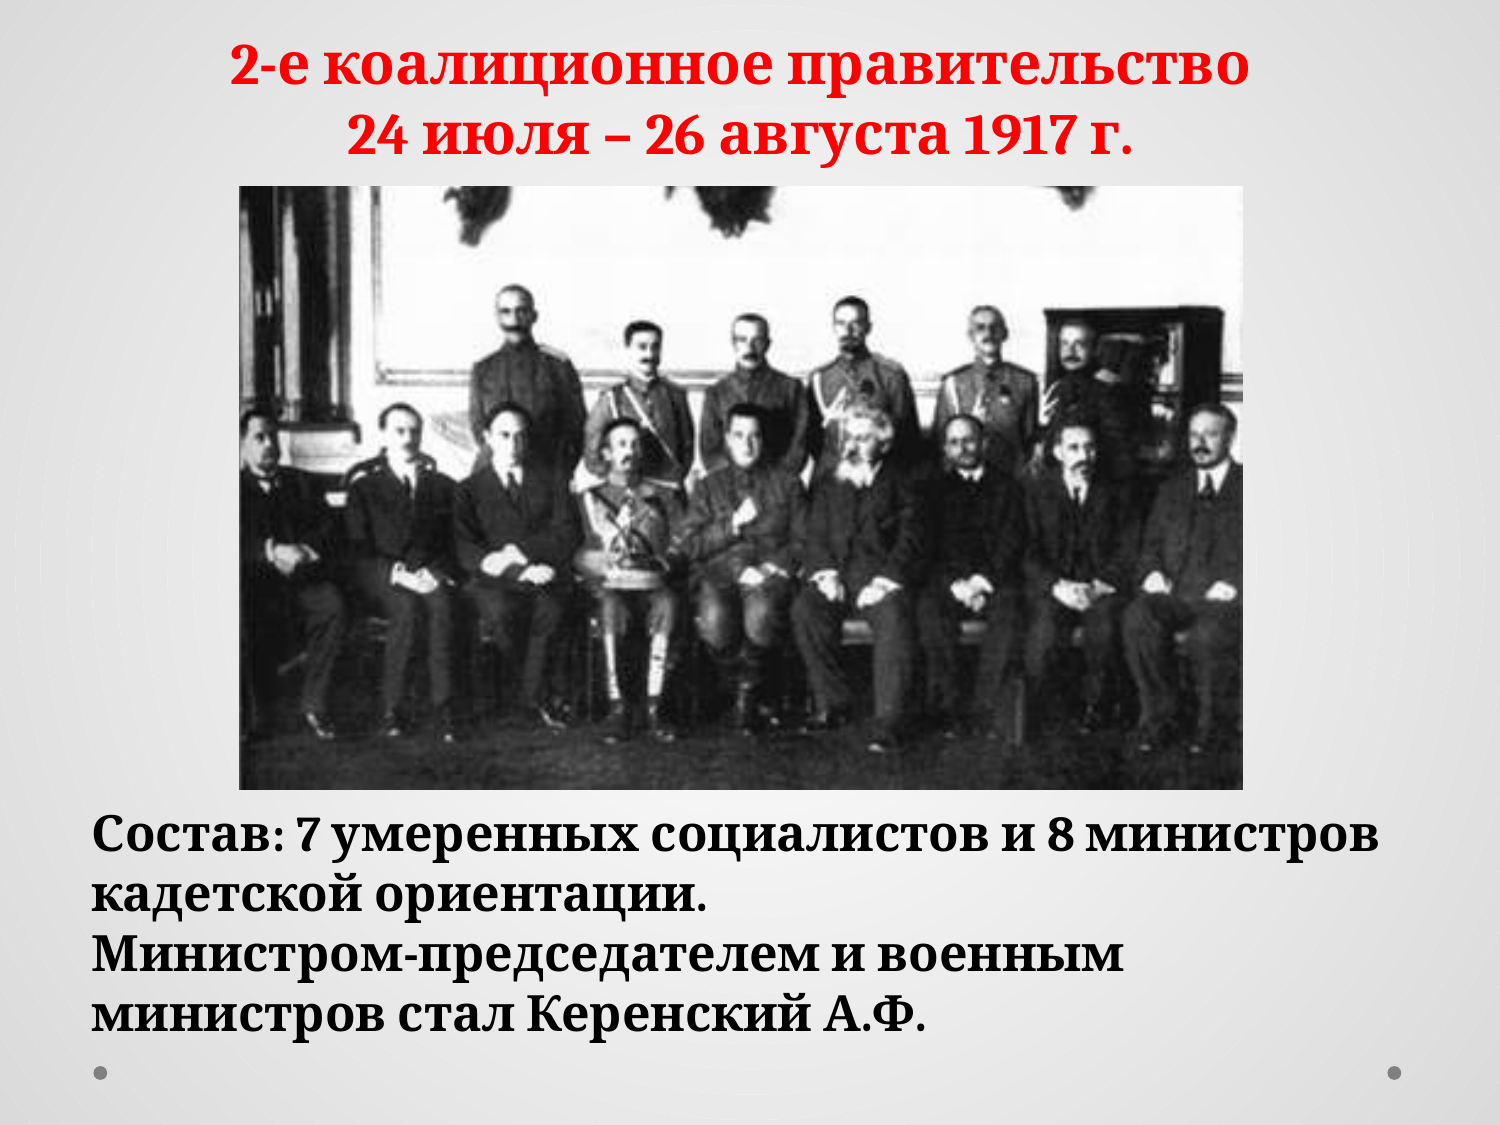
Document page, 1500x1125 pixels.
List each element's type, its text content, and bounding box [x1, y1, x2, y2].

text_box Состав: 7 умеренных социалистов и 8 министров кадетской ориентации. Министром-председателем и военным министров стал Керенский А.Ф. [76, 794, 1436, 1050]
picture [238, 186, 1244, 790]
text_box 2-е коалиционное правительство 24 июля – 26 августа 1917 г. [5, 18, 1477, 174]
